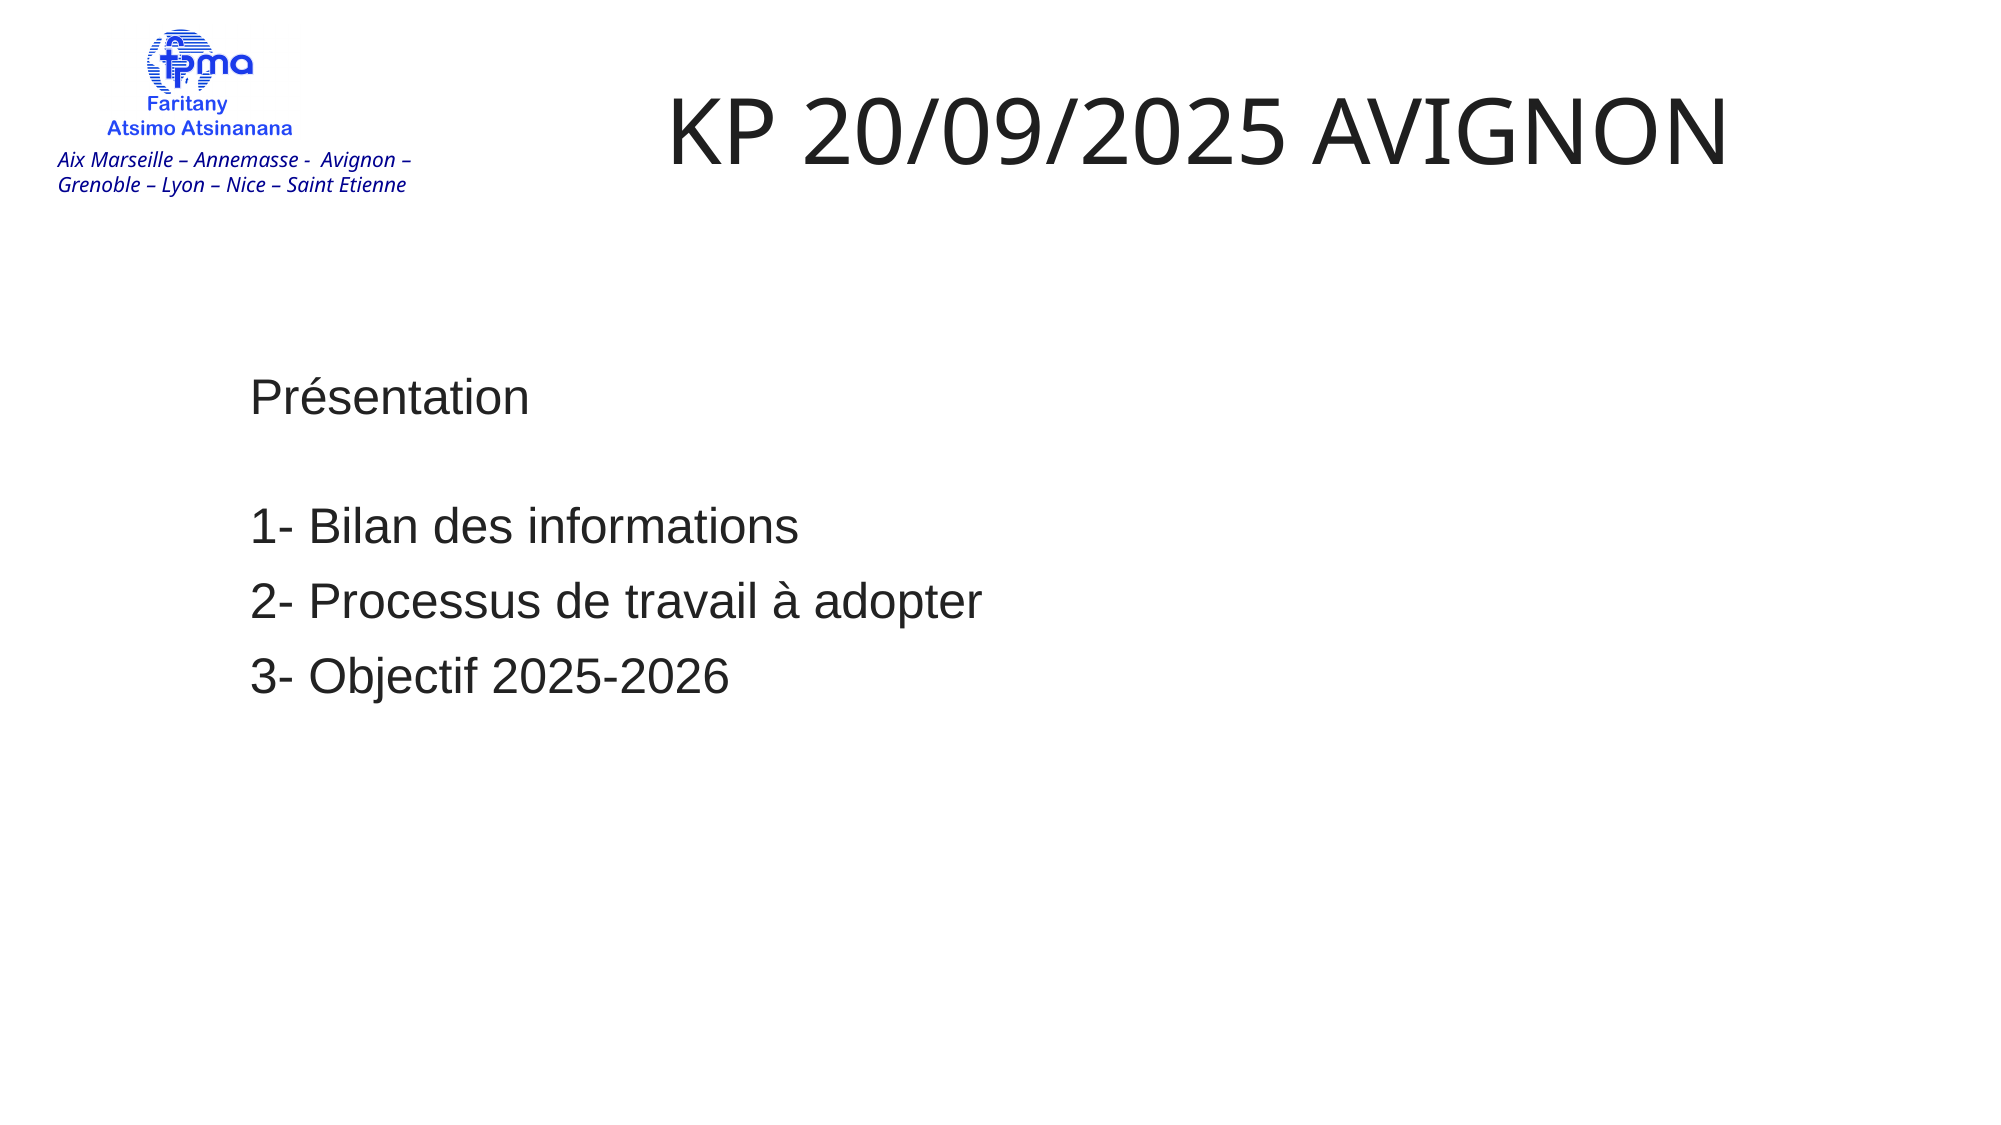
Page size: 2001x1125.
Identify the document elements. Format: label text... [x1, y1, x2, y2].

subtitle Présentation 1- Bilan des informations 2- Processus de travail à adopter 3- Objectif 2025-2026 [234, 364, 1735, 1006]
text_box Aix Marseille – Annemasse - Avignon – Grenoble – Lyon – Nice – Saint Etienne [27, 139, 442, 205]
picture [98, 23, 302, 141]
title KP 20/09/2025 AVIGNON [300, 0, 2000, 192]
